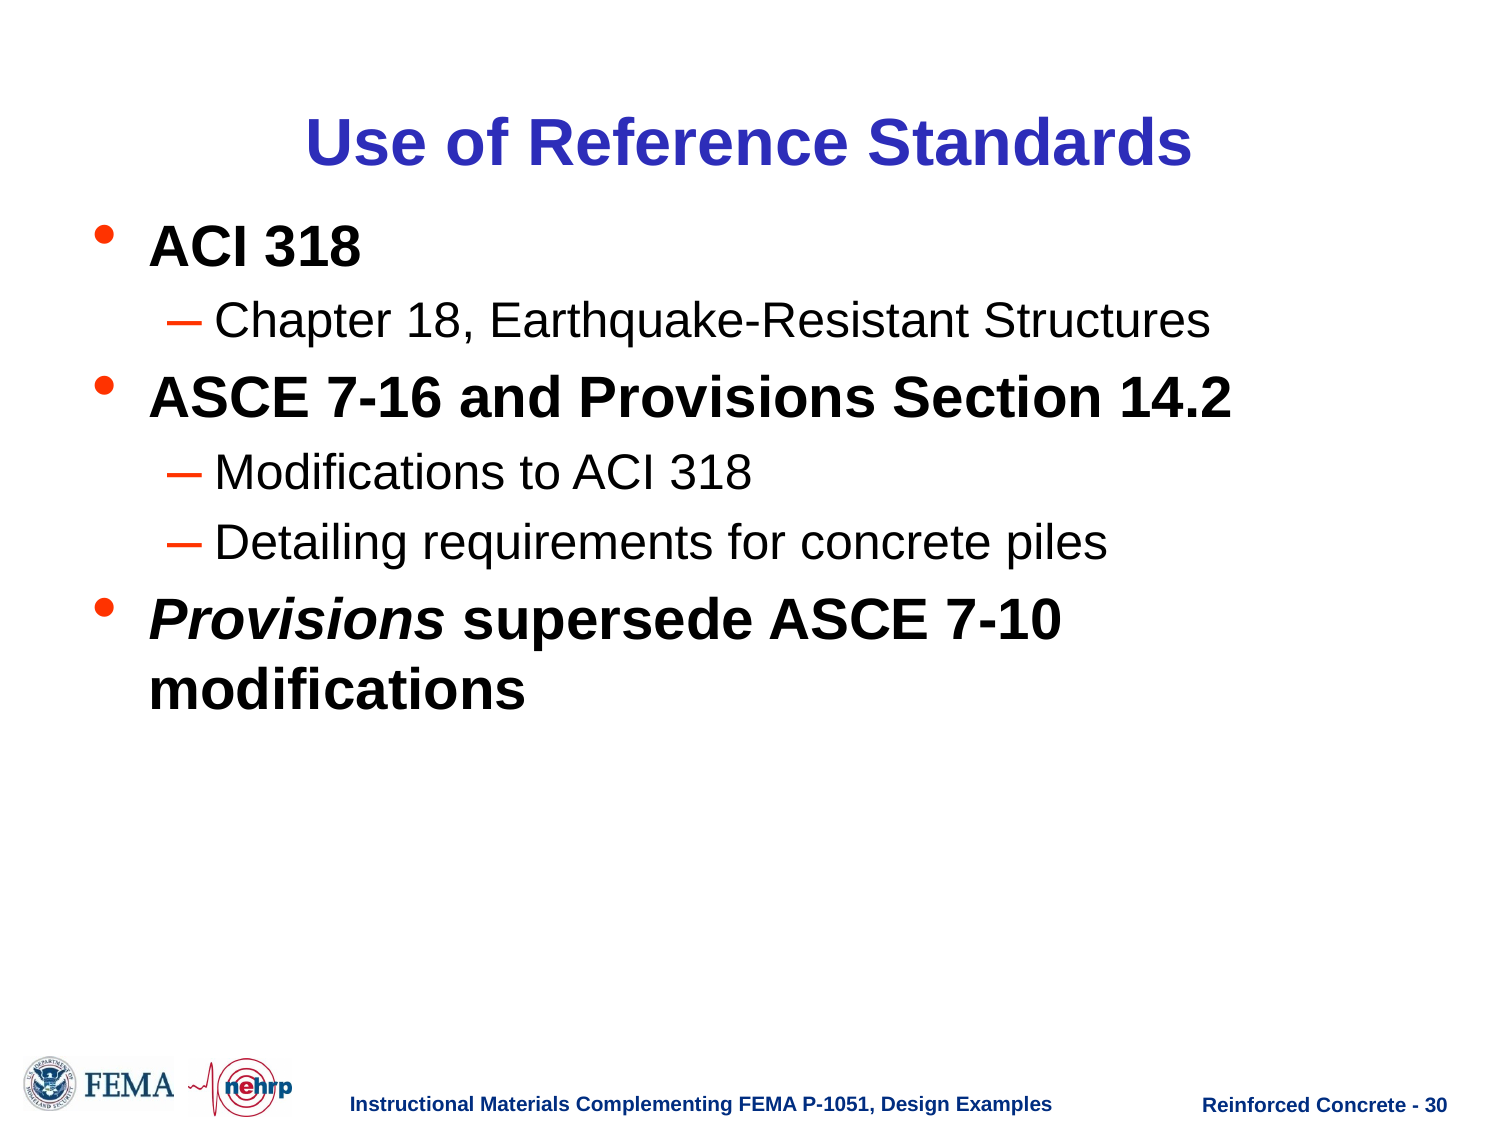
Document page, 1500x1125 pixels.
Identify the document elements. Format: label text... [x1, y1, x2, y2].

list ACI 318 Chapter 18, Earthquake-Resistant Structures ASCE 7-16 and Provisions Section 14.2 Modifications to ACI 318 Detailing requirements for concrete piles Provisions supersede ASCE 7-10 modifications [77, 200, 1461, 944]
picture [23, 1056, 174, 1111]
footer Instructional Materials Complementing FEMA P-1051, Design Examples [334, 1087, 1104, 1124]
picture [188, 1058, 292, 1117]
title Use of Reference Standards [74, 44, 1426, 233]
